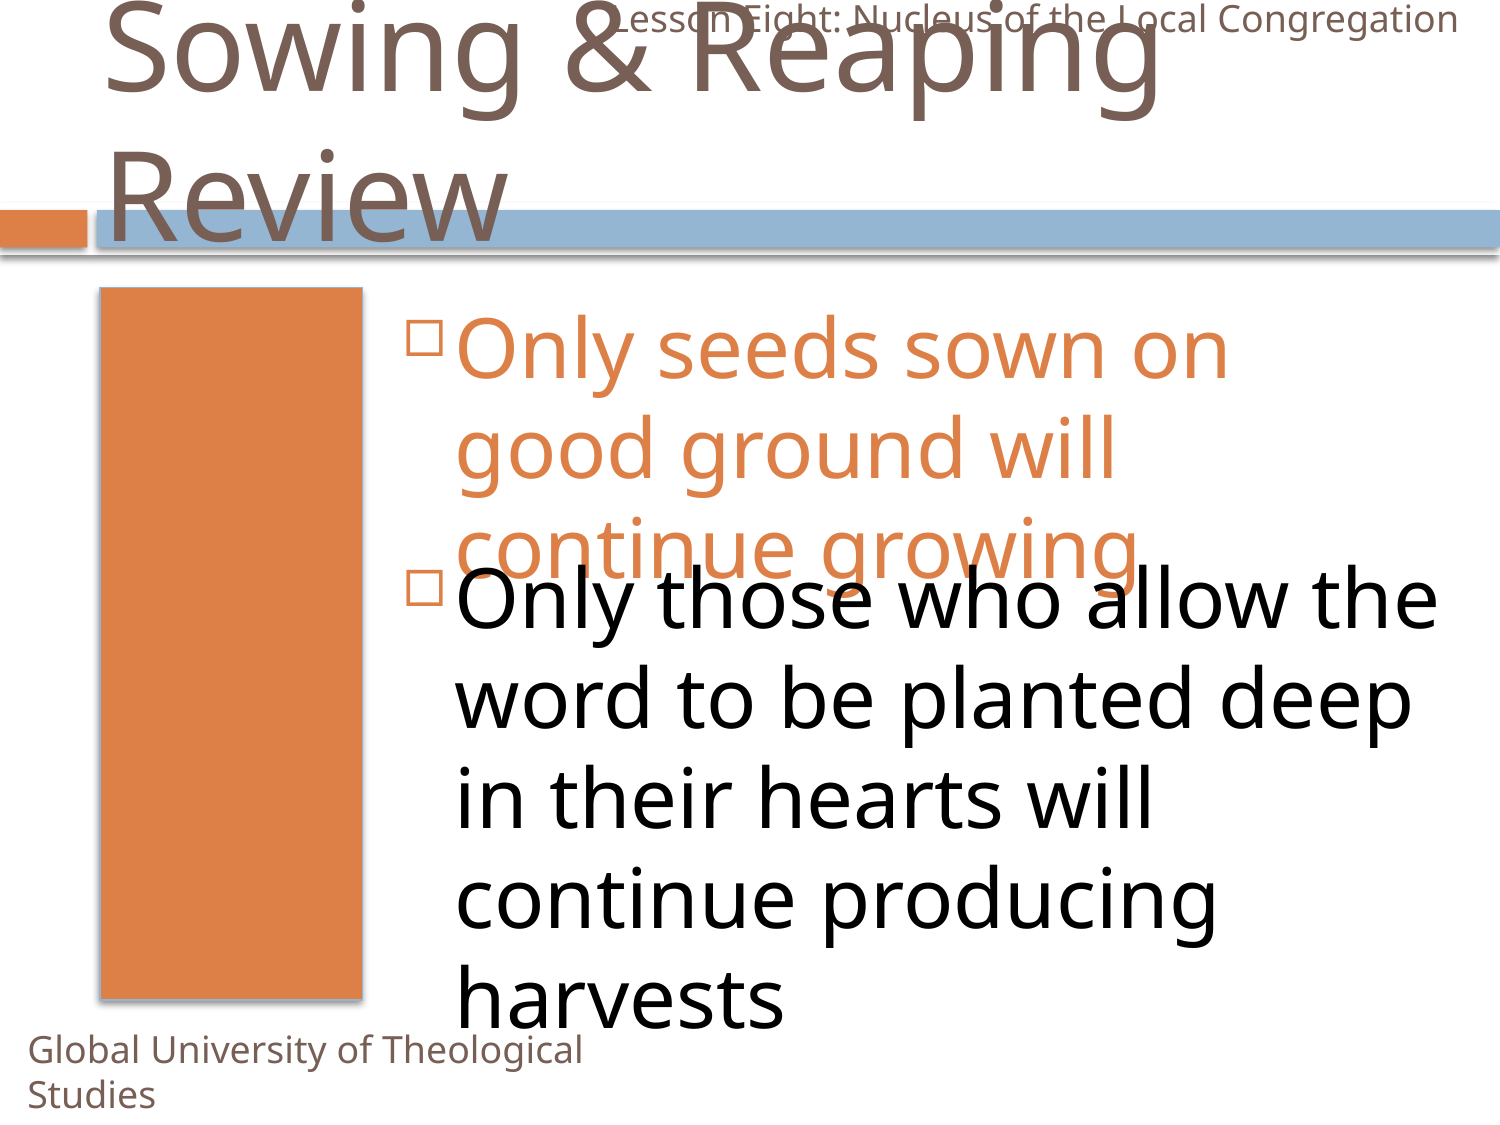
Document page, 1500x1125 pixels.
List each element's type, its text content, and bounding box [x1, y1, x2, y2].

text_box Only those who allow the word to be planted deep in their hearts will continue producing harvests [387, 537, 1475, 738]
text_box Lesson Eight: Nucleus of the Local Congregation [512, 0, 1475, 48]
text_box [99, 287, 363, 1001]
text_box Global University of Theological Studies [12, 1018, 713, 1123]
title Sowing & Reaping Review [87, 44, 1425, 188]
list Only seeds sown on good ground will continue growing [387, 287, 1438, 488]
